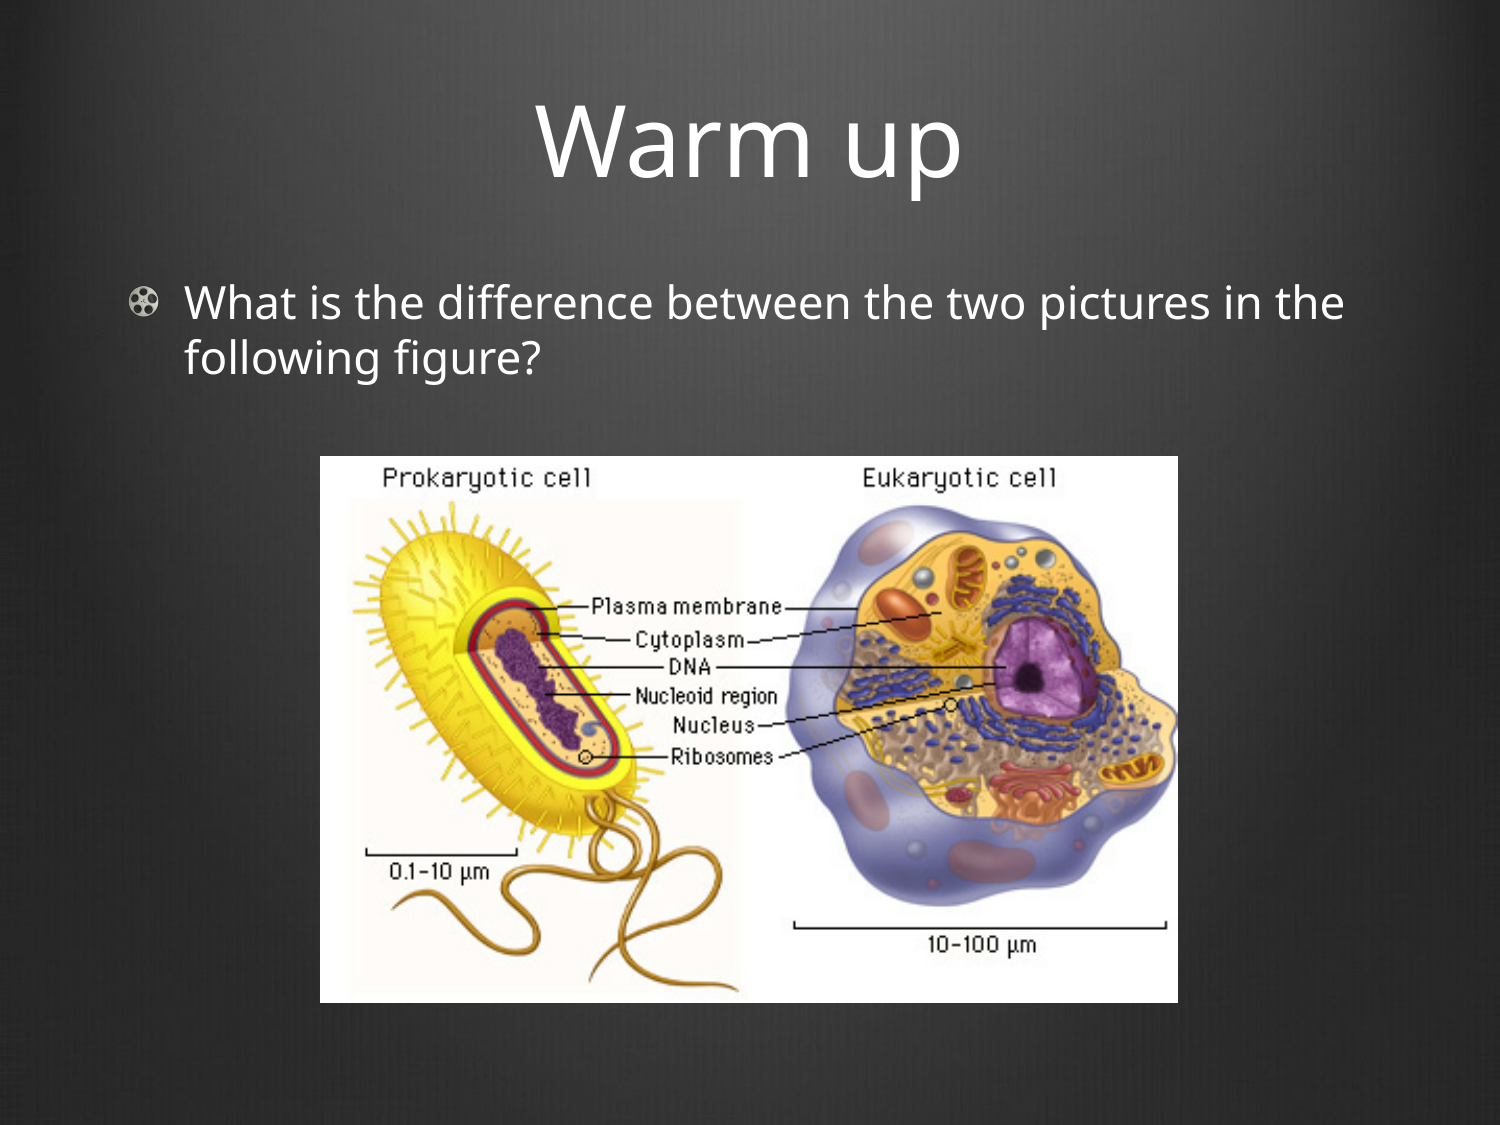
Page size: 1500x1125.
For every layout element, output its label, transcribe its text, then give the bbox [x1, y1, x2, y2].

title Warm up [112, 19, 1388, 255]
list What is the difference between the two pictures in the following figure? [112, 266, 1388, 417]
picture [320, 456, 1178, 1003]
picture [127, 284, 160, 318]
